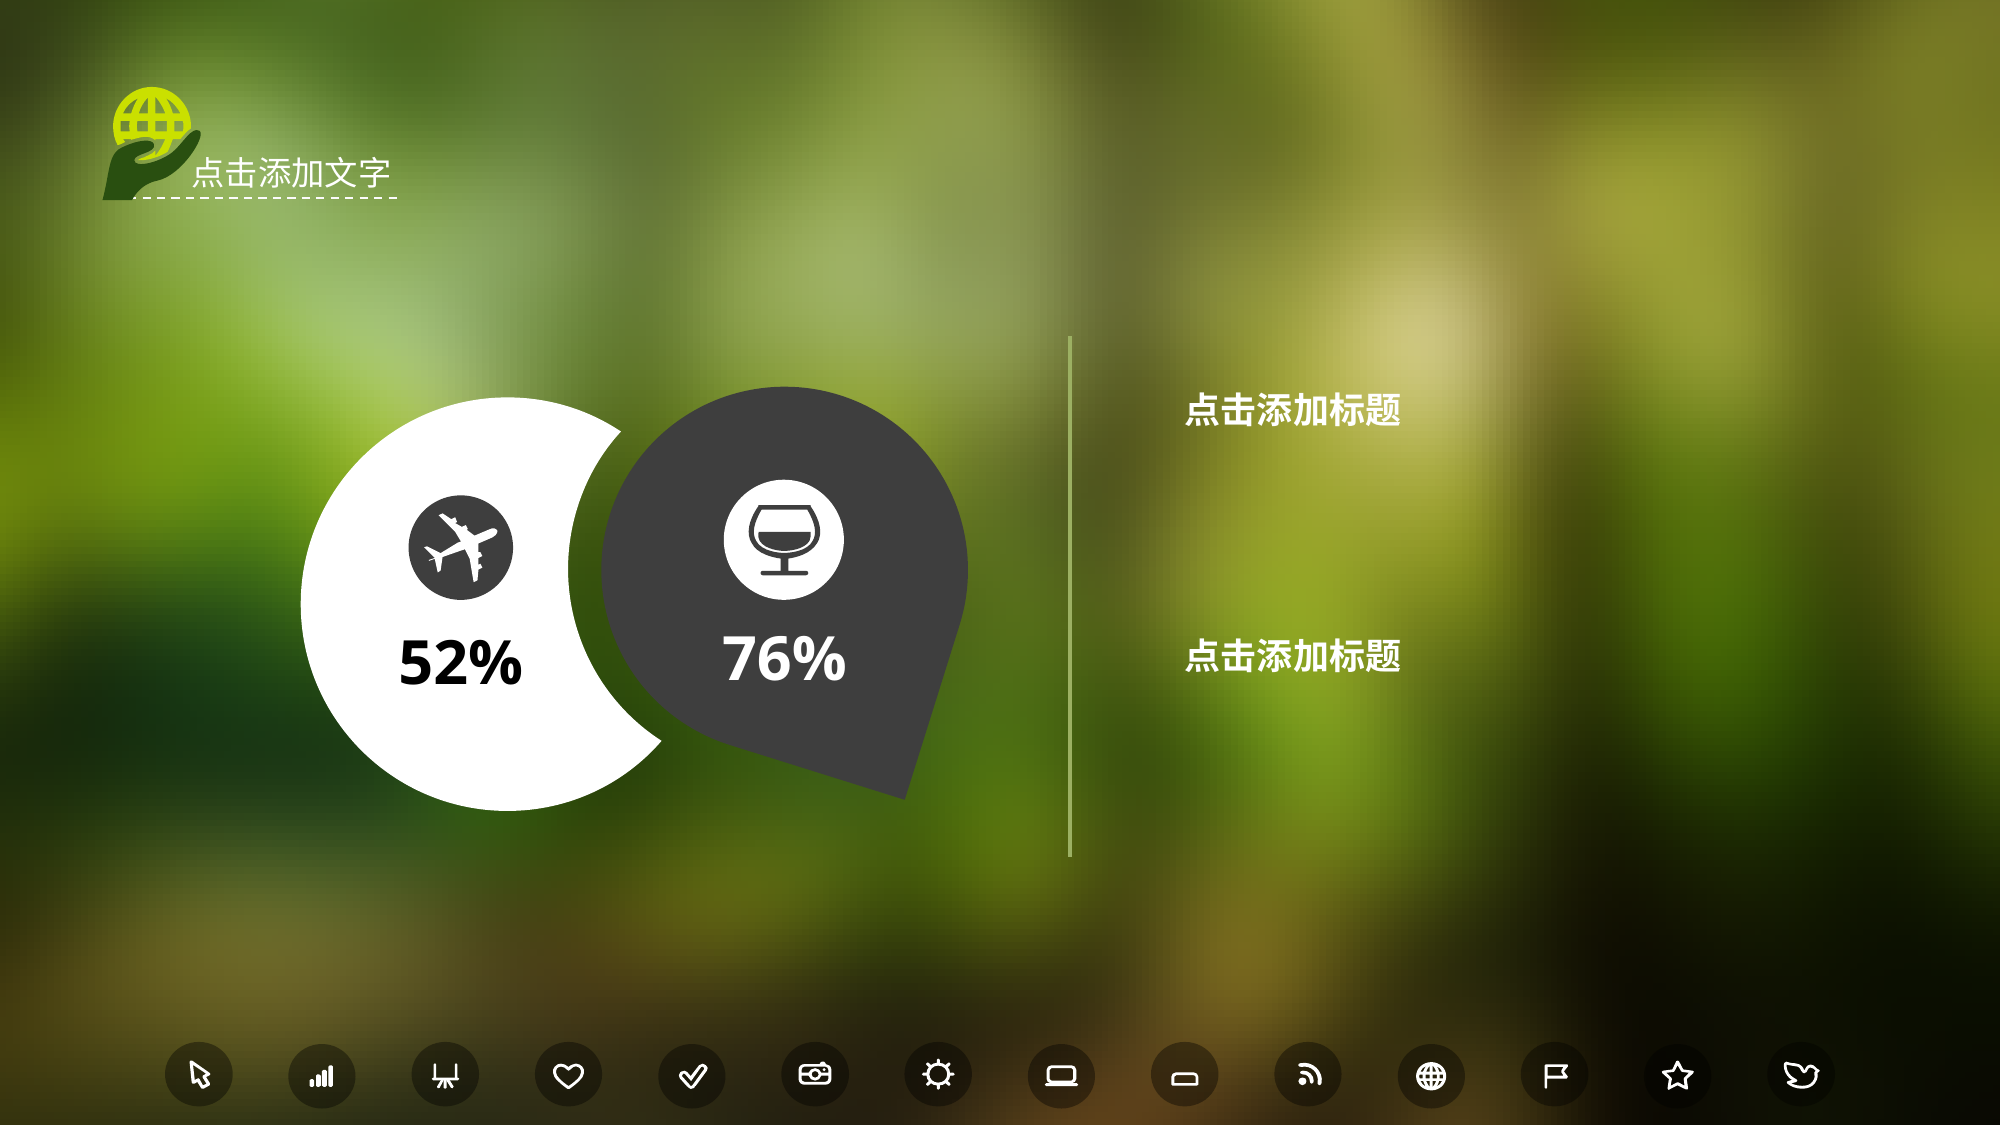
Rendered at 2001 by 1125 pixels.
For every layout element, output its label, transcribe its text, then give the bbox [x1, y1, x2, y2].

picture [0, 0, 2000, 1125]
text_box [300, 335, 1442, 857]
text_box 点击添加文字 [202, 144, 435, 199]
